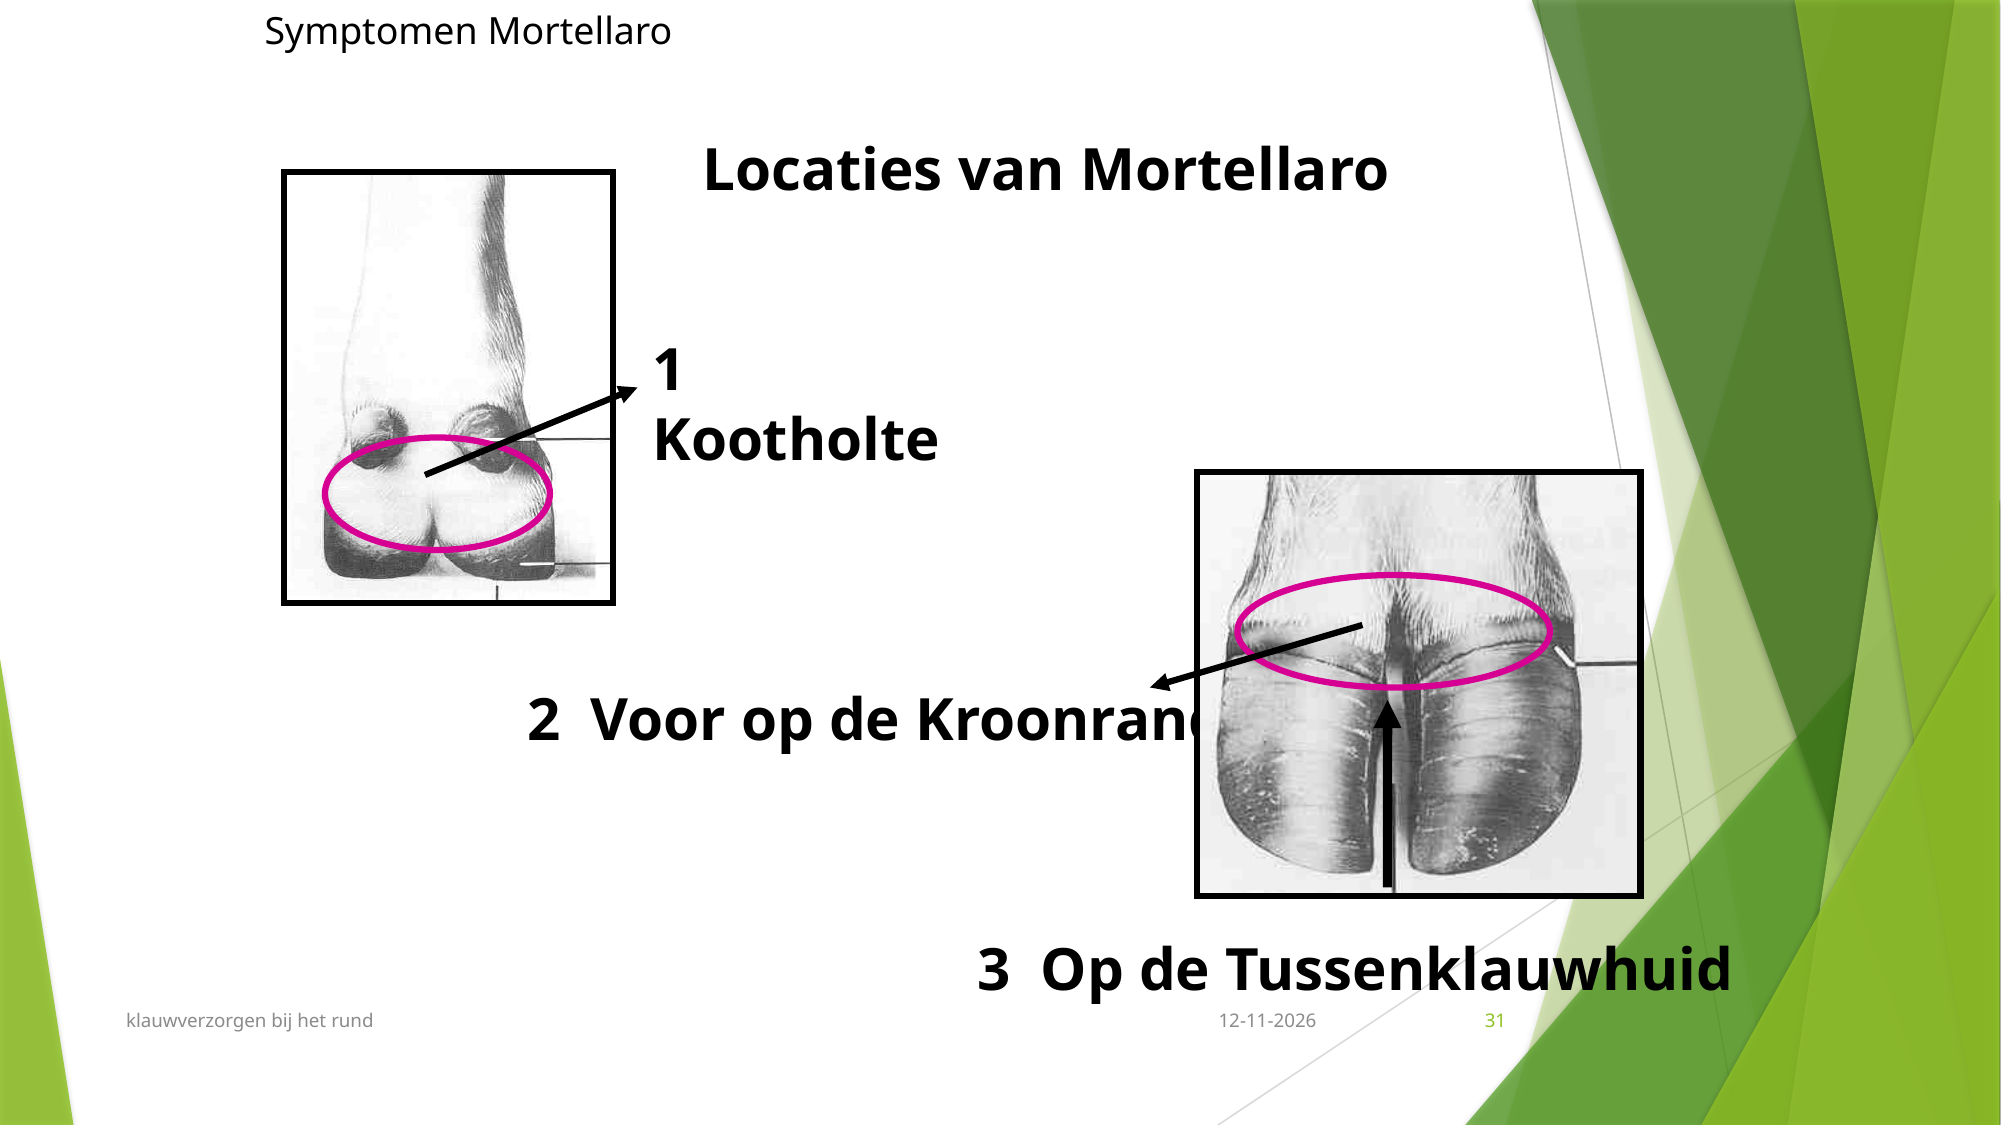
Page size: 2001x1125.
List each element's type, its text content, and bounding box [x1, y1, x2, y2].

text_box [286, 174, 1001, 601]
text_box 3 Op de Tussenklauwhuid [962, 924, 1750, 1010]
text_box Symptomen Mortellaro [249, 0, 1000, 60]
text_box Locaties van Mortellaro [687, 125, 1613, 210]
slide_number 31 [1409, 1010, 1522, 1051]
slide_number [1181, 1010, 1332, 1051]
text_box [511, 474, 1638, 894]
footer klauwverzorgen bij het rund [111, 991, 1145, 1051]
